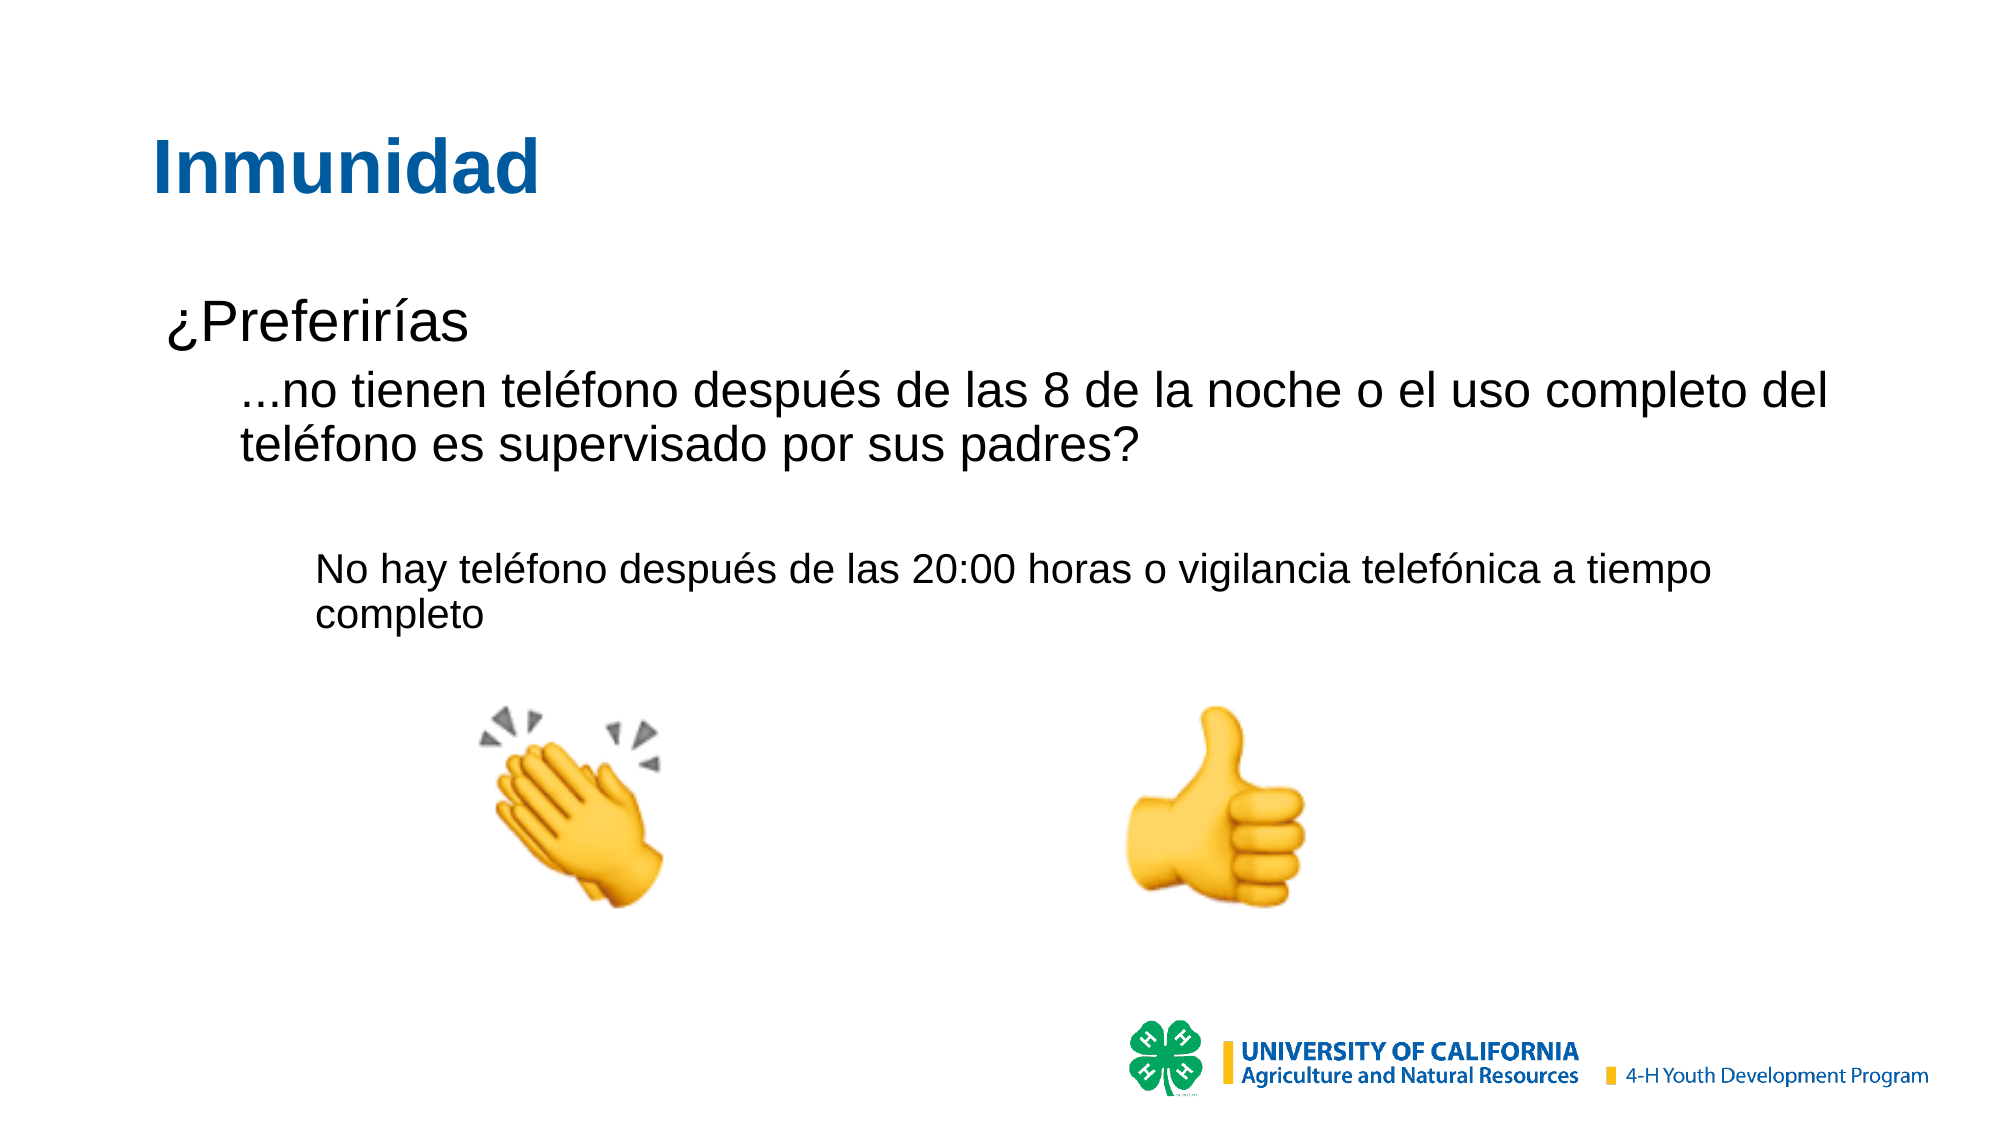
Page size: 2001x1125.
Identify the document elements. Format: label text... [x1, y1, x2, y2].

picture [376, 669, 1410, 970]
picture [1125, 1014, 1935, 1100]
title Inmunidad [137, 59, 1863, 278]
list ¿Preferirías ...no tienen teléfono después de las 8 de la noche o el uso completo del teléfono es supervisado por sus padres? No hay teléfono después de las 20:00 horas o vigilancia telefónica a tiempo completo [150, 283, 1876, 889]
